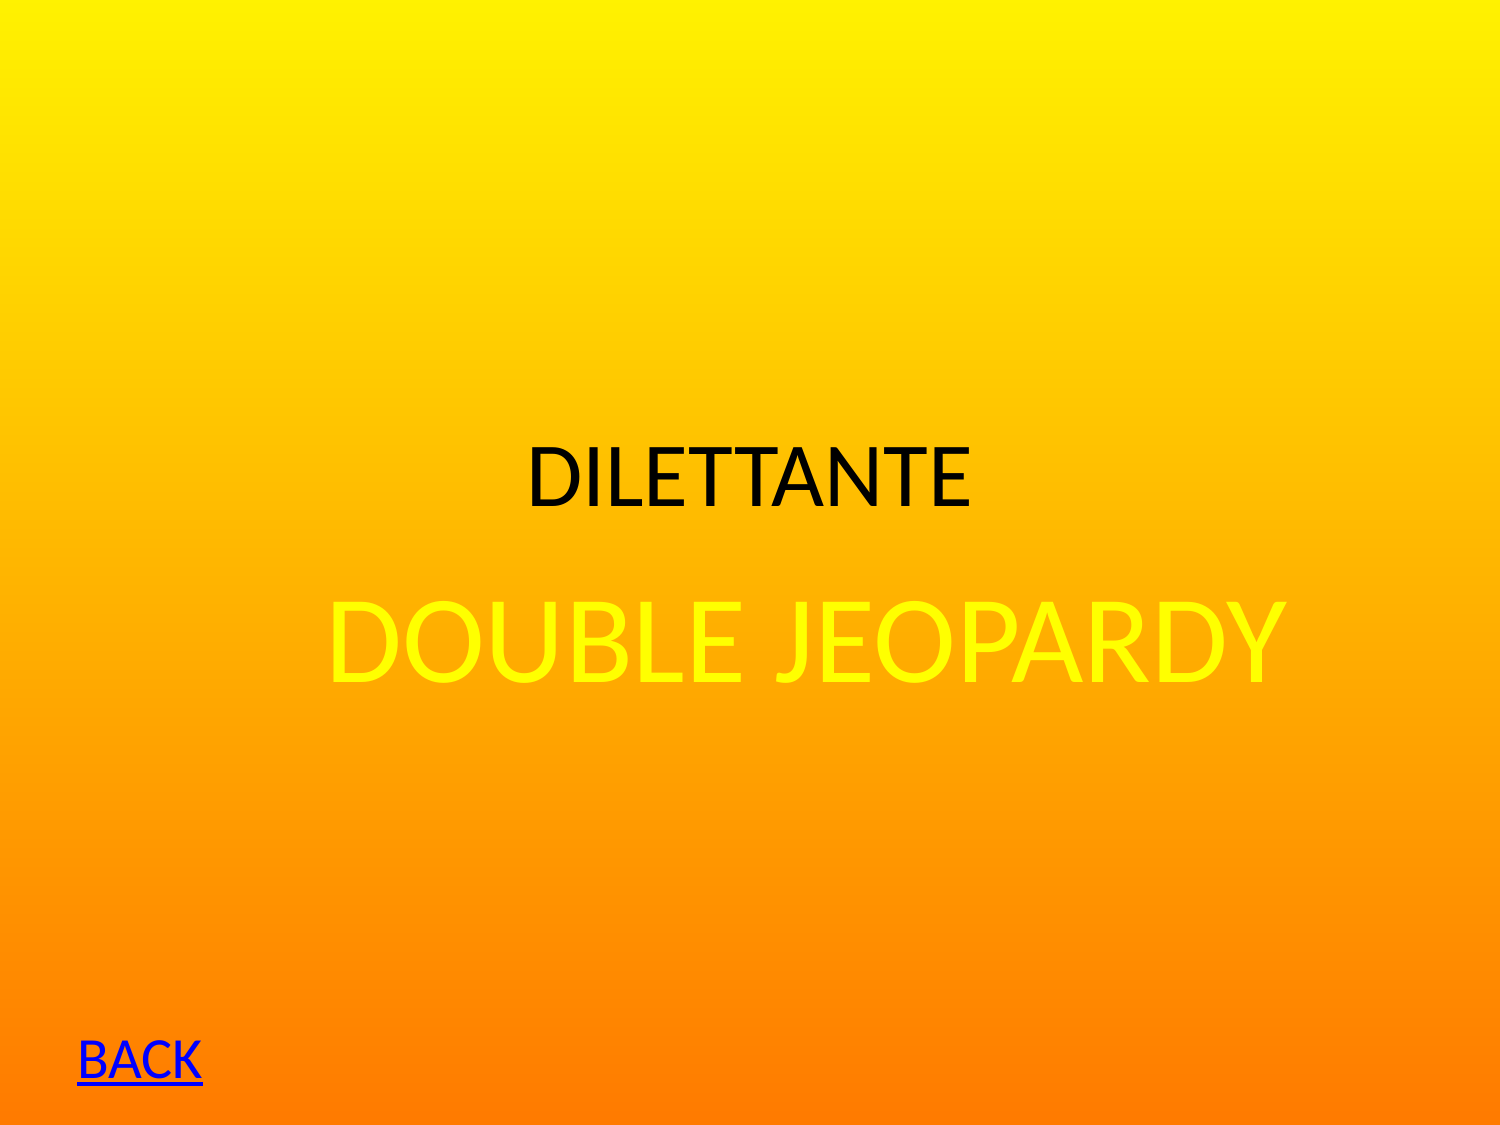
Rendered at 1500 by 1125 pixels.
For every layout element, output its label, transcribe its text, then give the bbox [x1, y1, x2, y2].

title DILETTANTE [112, 349, 1388, 591]
text_box BACK [62, 1012, 275, 1098]
text_box DOUBLE JEOPARDY [274, 549, 1338, 715]
